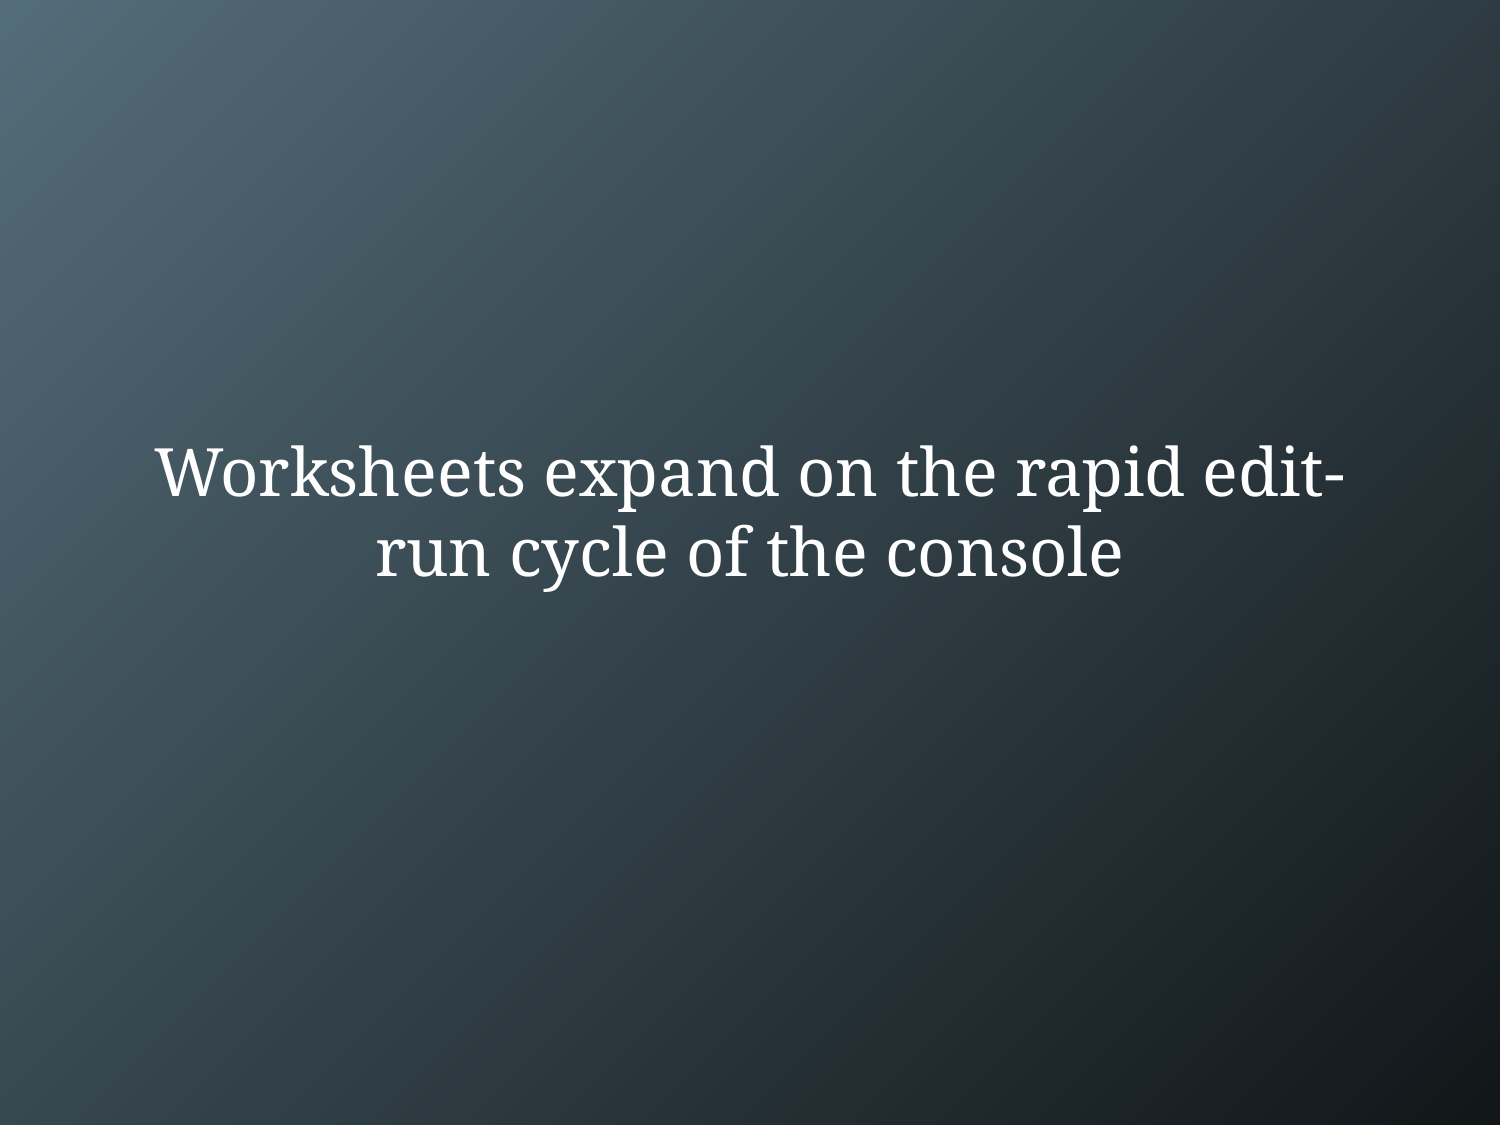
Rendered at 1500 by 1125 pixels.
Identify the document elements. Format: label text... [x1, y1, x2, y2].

title Worksheets expand on the rapid edit-run cycle of the console [112, 326, 1388, 693]
